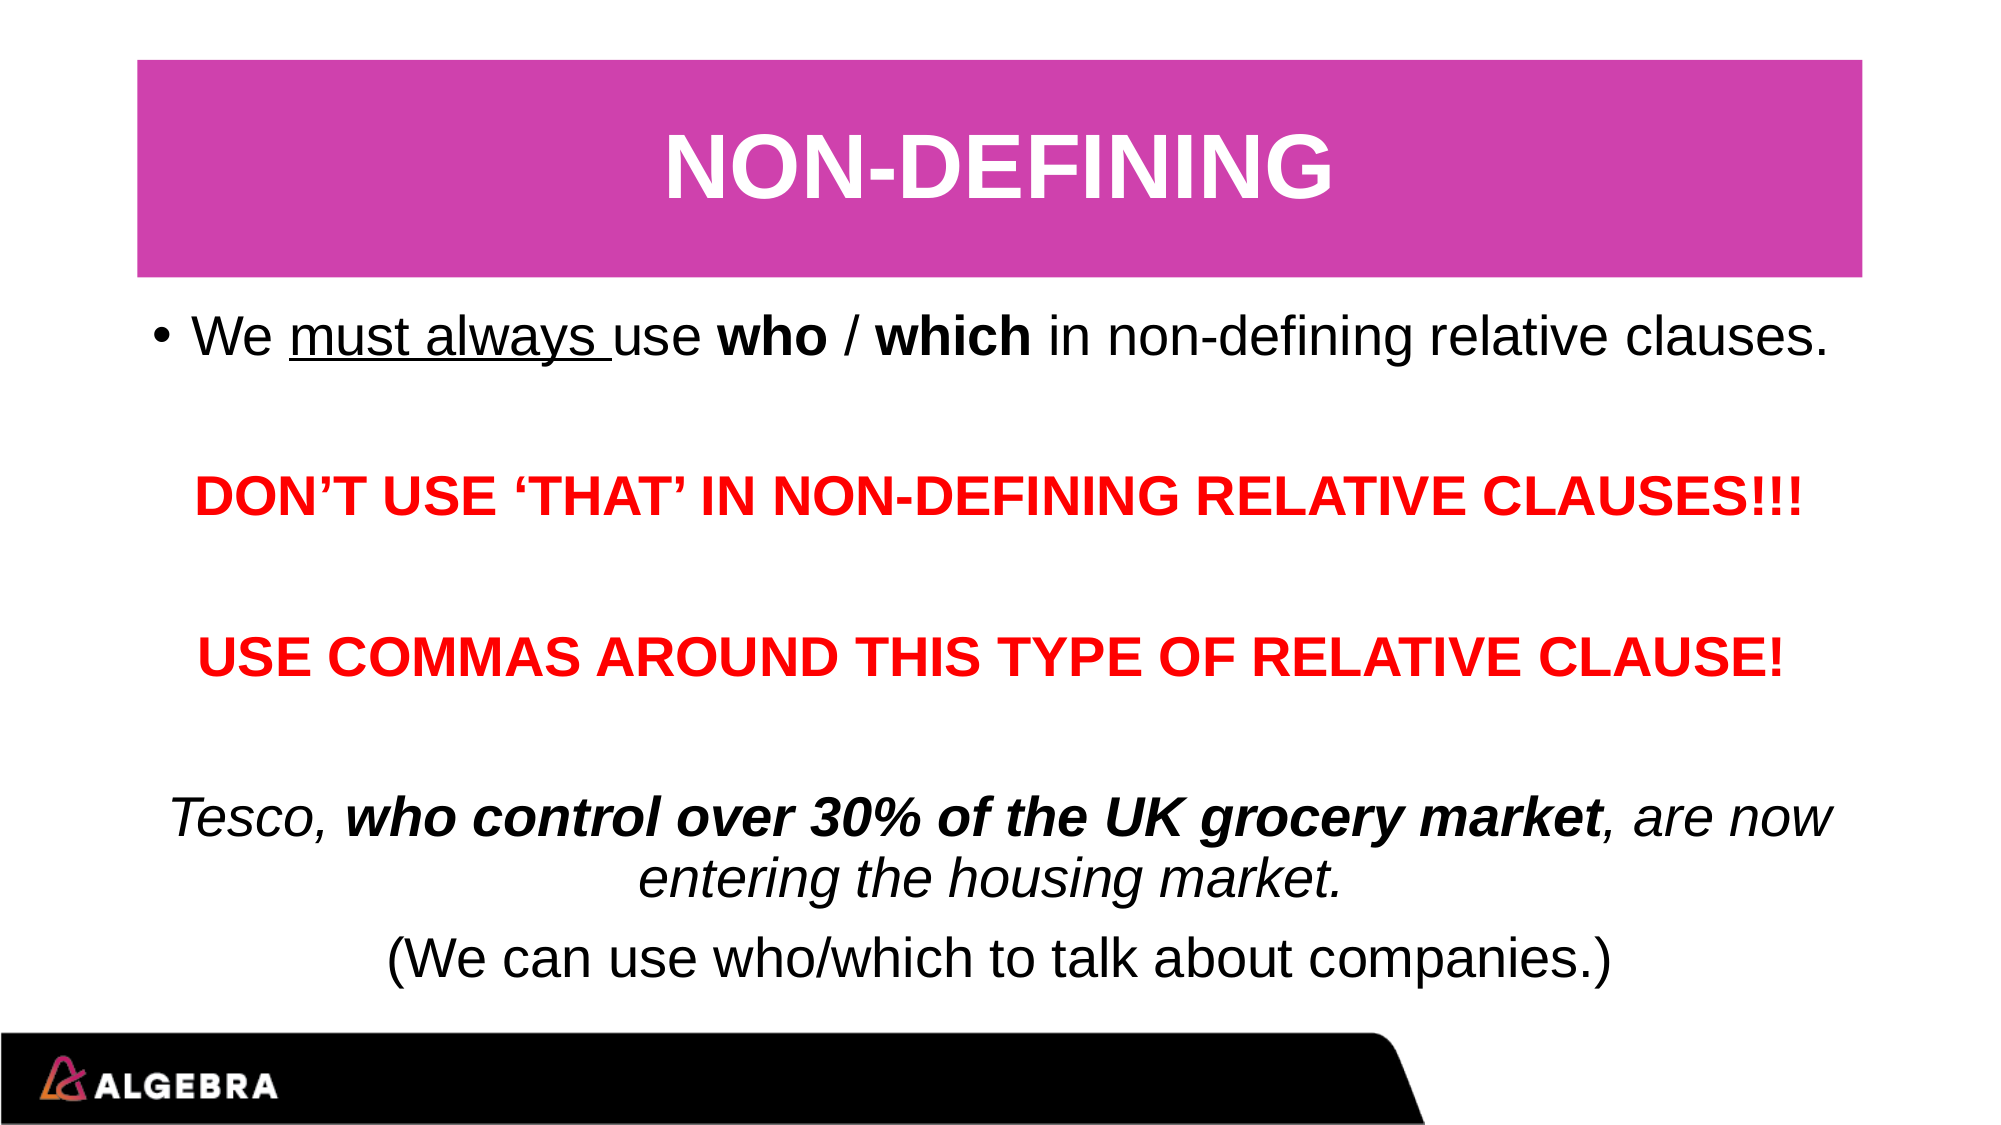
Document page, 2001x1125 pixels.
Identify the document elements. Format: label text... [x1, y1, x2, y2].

list We must always use who / which in non-defining relative clauses. DON’T USE ‘THAT’ IN NON-DEFINING RELATIVE CLAUSES!!! USE COMMAS AROUND THIS TYPE OF RELATIVE CLAUSE! Tesco, who control over 30% of the UK grocery market, are now entering the housing market. (We can use who/which to talk about companies.) [137, 299, 1863, 1014]
picture [0, 1032, 1425, 1125]
title NON-DEFINING [137, 59, 1863, 278]
